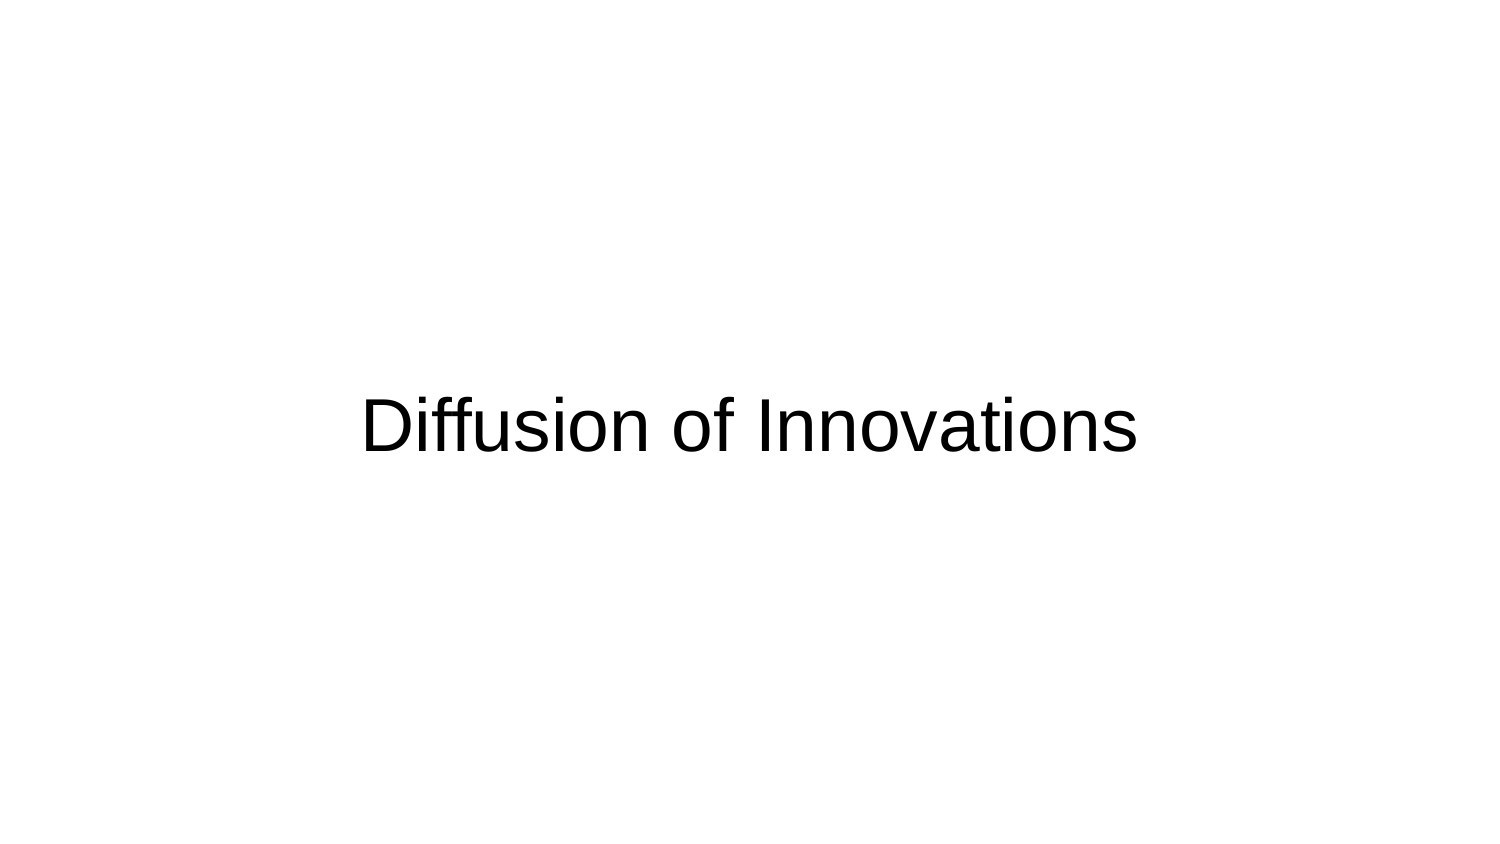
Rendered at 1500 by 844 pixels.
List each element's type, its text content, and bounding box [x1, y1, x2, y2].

title Diffusion of Innovations [51, 352, 1449, 491]
